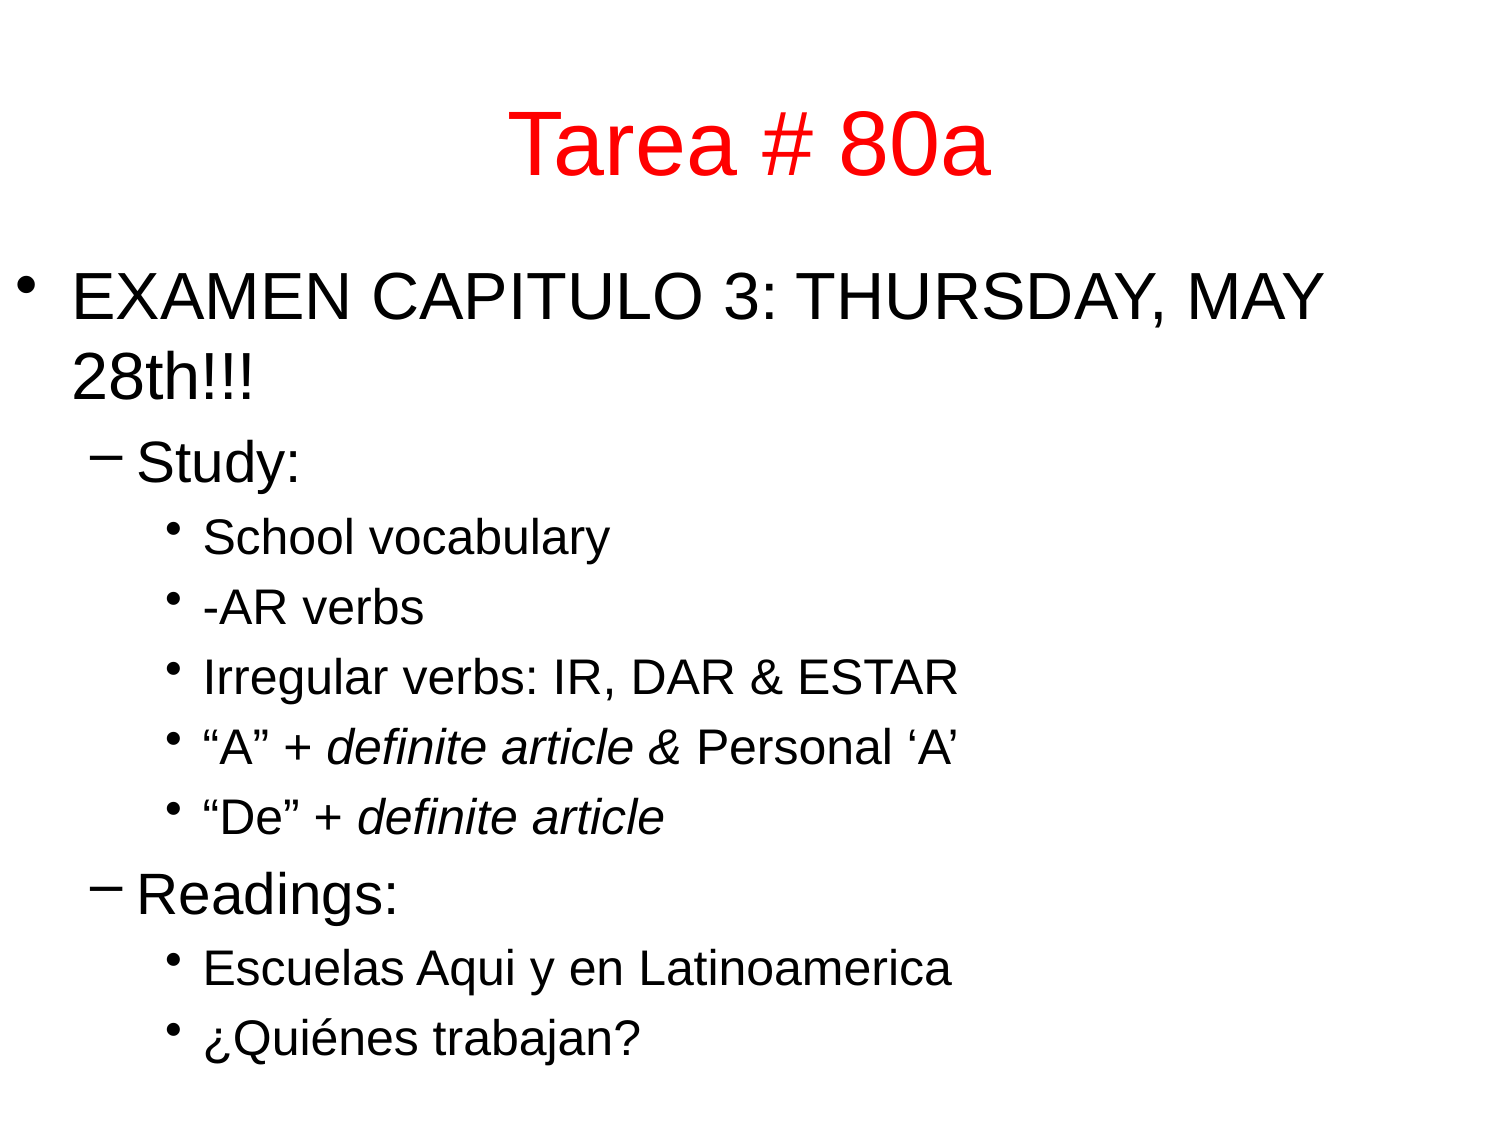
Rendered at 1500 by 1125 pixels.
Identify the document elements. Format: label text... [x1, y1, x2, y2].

list EXAMEN CAPITULO 3: THURSDAY, MAY 28th!!! Study: School vocabulary -AR verbs Irregular verbs: IR, DAR & ESTAR “A” + definite article & Personal ‘A’ “De” + definite article Readings: Escuelas Aqui y en Latinoamerica ¿Quiénes trabajan? [0, 245, 1500, 988]
title Tarea # 80a [75, 45, 1425, 233]
